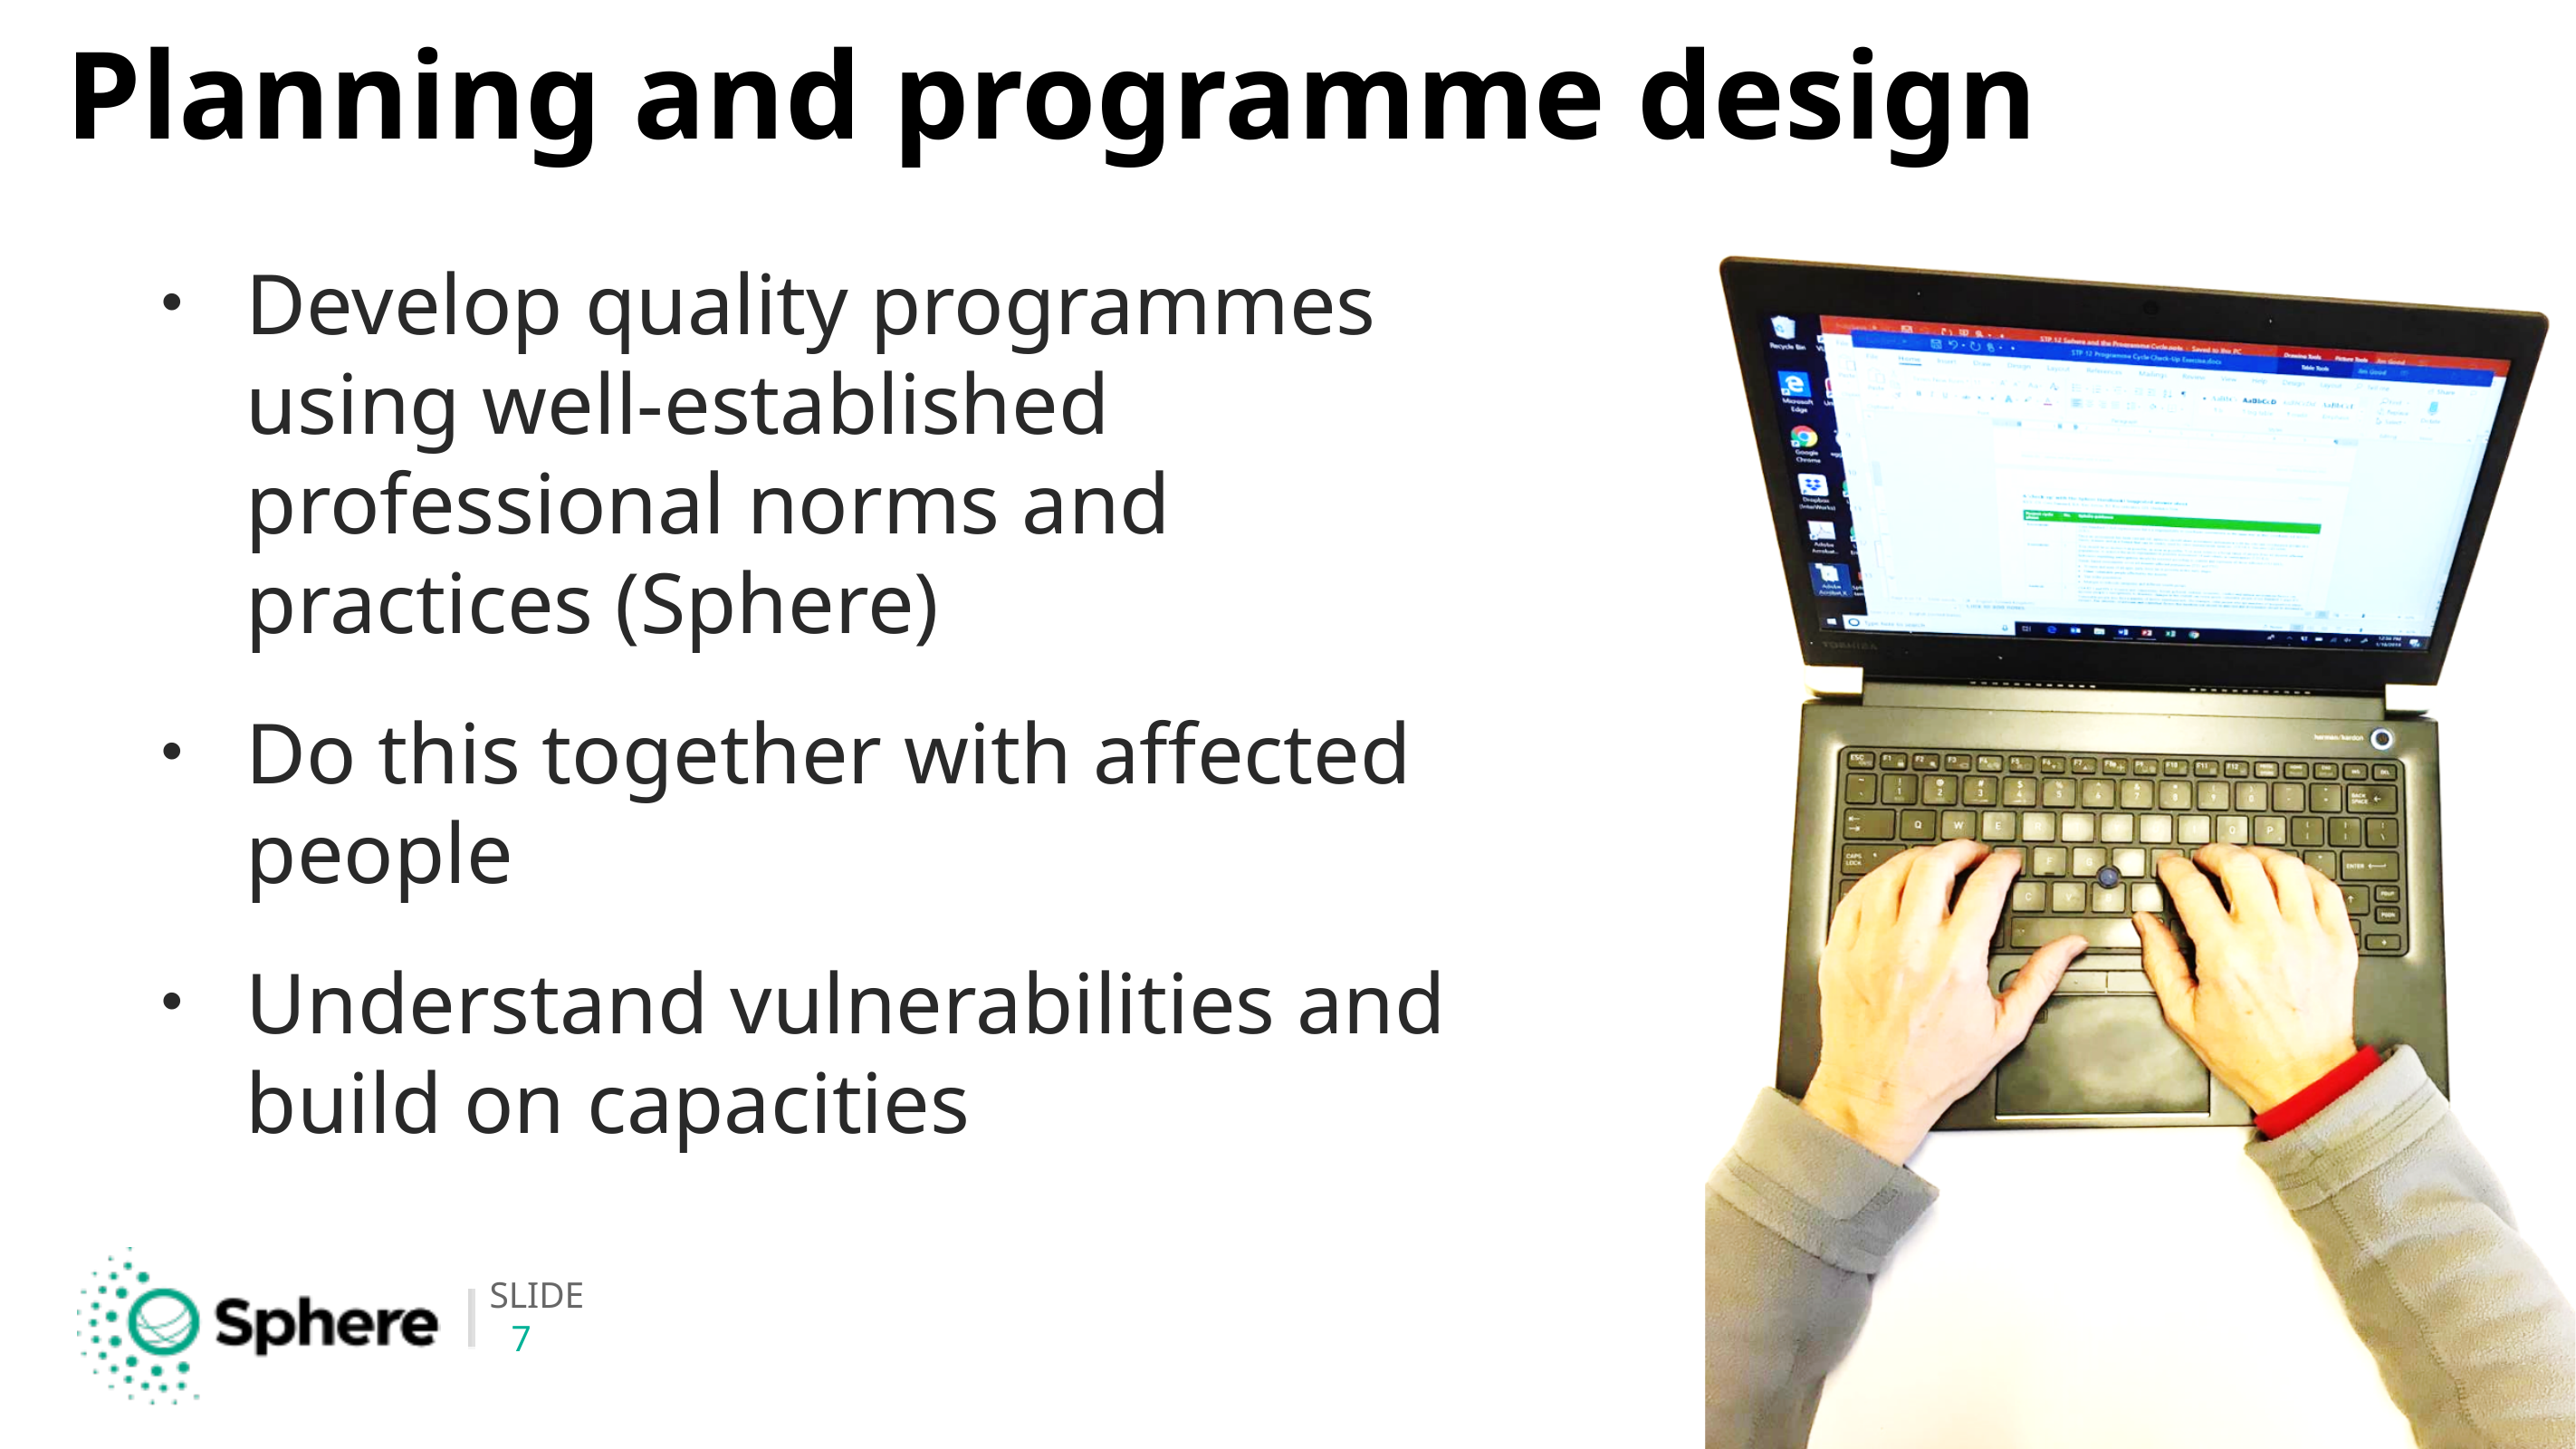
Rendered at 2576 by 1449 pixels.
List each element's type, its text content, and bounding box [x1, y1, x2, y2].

slide_number 7 [503, 1308, 540, 1367]
picture [77, 1247, 441, 1407]
title Planning and programme design [57, 10, 2131, 179]
picture [468, 1289, 479, 1349]
picture [1536, 243, 2576, 1449]
list Develop quality programmes using well-established professional norms and practices (Sphere) Do this together with affected people Understand vulnerabilities and build on capacities [153, 243, 1488, 1244]
